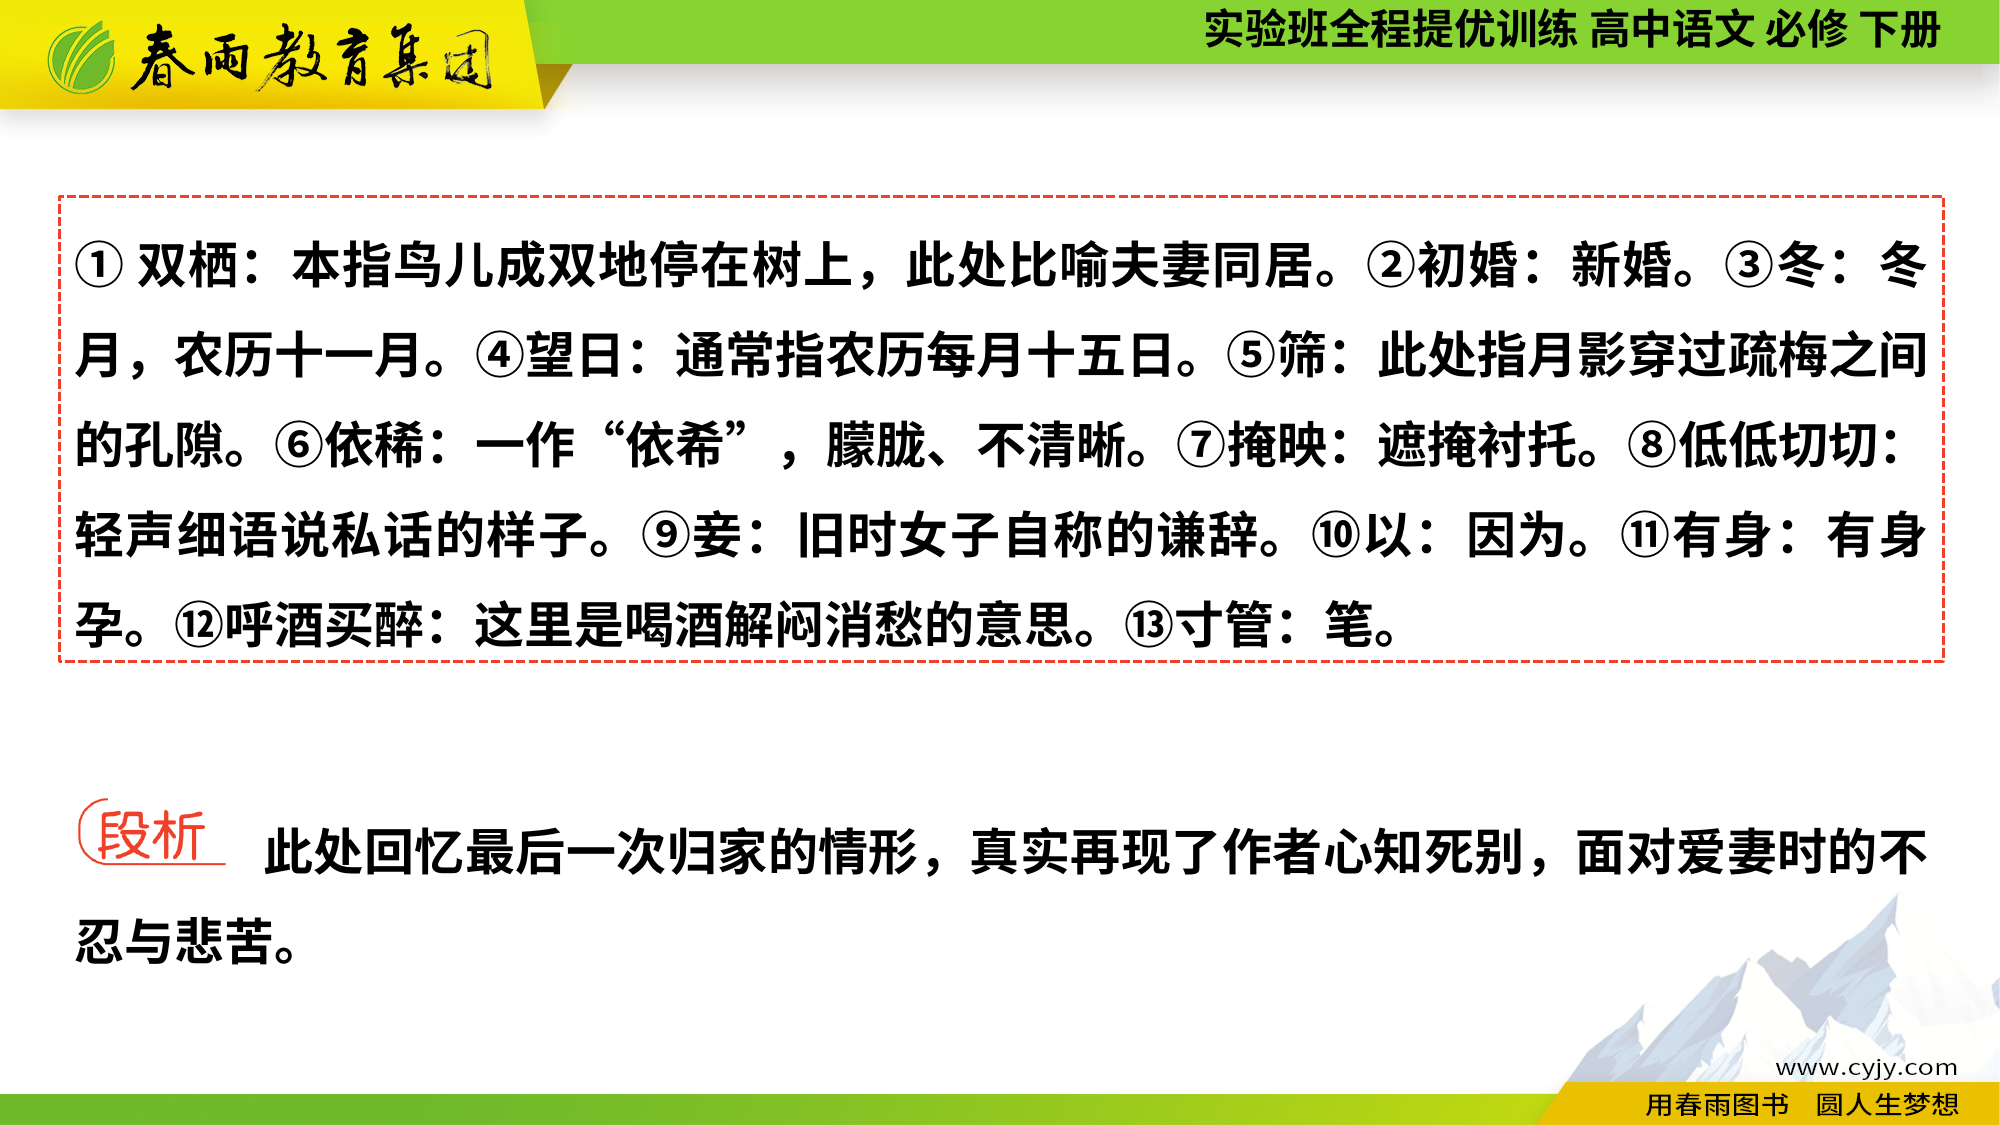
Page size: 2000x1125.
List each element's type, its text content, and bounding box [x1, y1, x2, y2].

text_box ①双栖：本指鸟儿成双地停在树上，此处比喻夫妻同居。②初婚：新婚。③冬：冬月，农历十一月。④望日：通常指农历每月十五日。⑤筛：此处指月影穿过疏梅之间的孔隙。⑥依稀：一作“依希”，朦胧、不清晰。⑦掩映：遮掩衬托。⑧低低切切：轻声细语说私话的样子。⑨妾：旧时女子自称的谦辞。⑩以：因为。⑪有身：有身孕。⑫呼酒买醉：这里是喝酒解闷消愁的意思。⑬寸管：笔。 [59, 196, 1944, 662]
picture [0, 0, 2000, 1125]
text_box 此处回忆最后一次归家的情形，真实再现了作者心知死别，面对爱妻时的不忍与悲苦。 [59, 782, 1944, 978]
